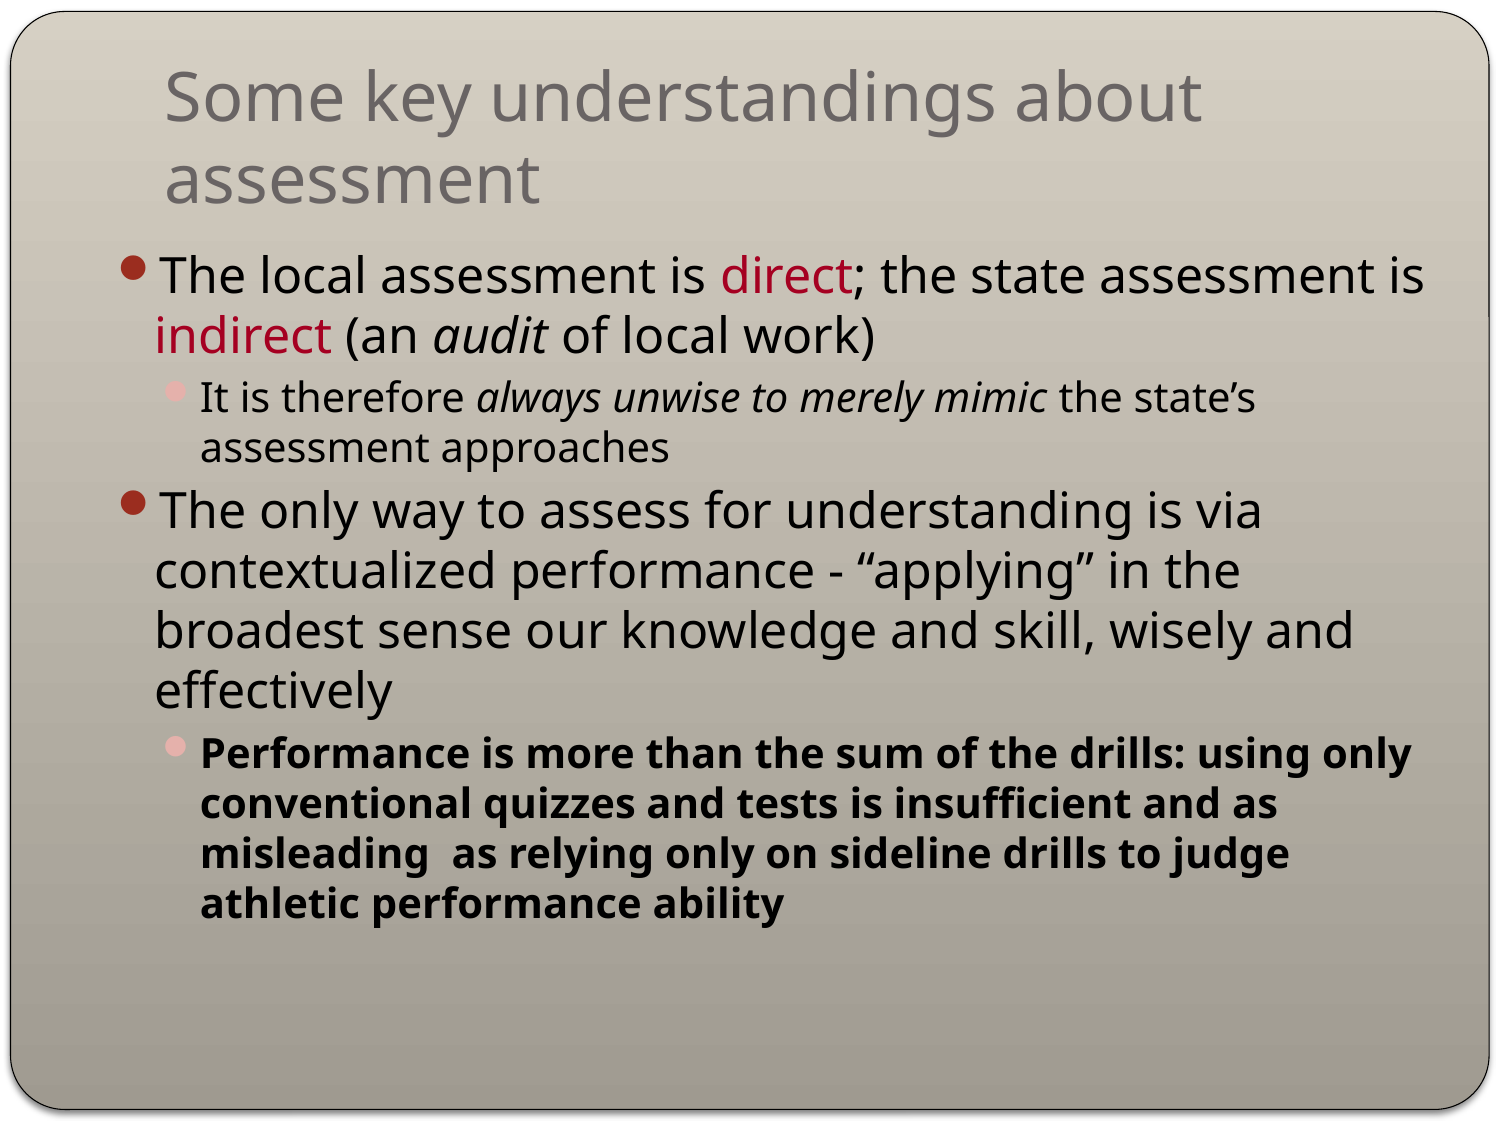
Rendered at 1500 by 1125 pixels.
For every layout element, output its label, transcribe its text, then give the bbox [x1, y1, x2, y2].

list The local assessment is direct; the state assessment is indirect (an audit of local work) It is therefore always unwise to merely mimic the state’s assessment approaches The only way to assess for understanding is via contextualized performance - “applying” in the broadest sense our knowledge and skill, wisely and effectively Performance is more than the sum of the drills: using only conventional quizzes and tests is insufficient and as misleading as relying only on sideline drills to judge athletic performance ability [50, 235, 1450, 925]
title Some key understandings about assessment [150, 45, 1425, 233]
